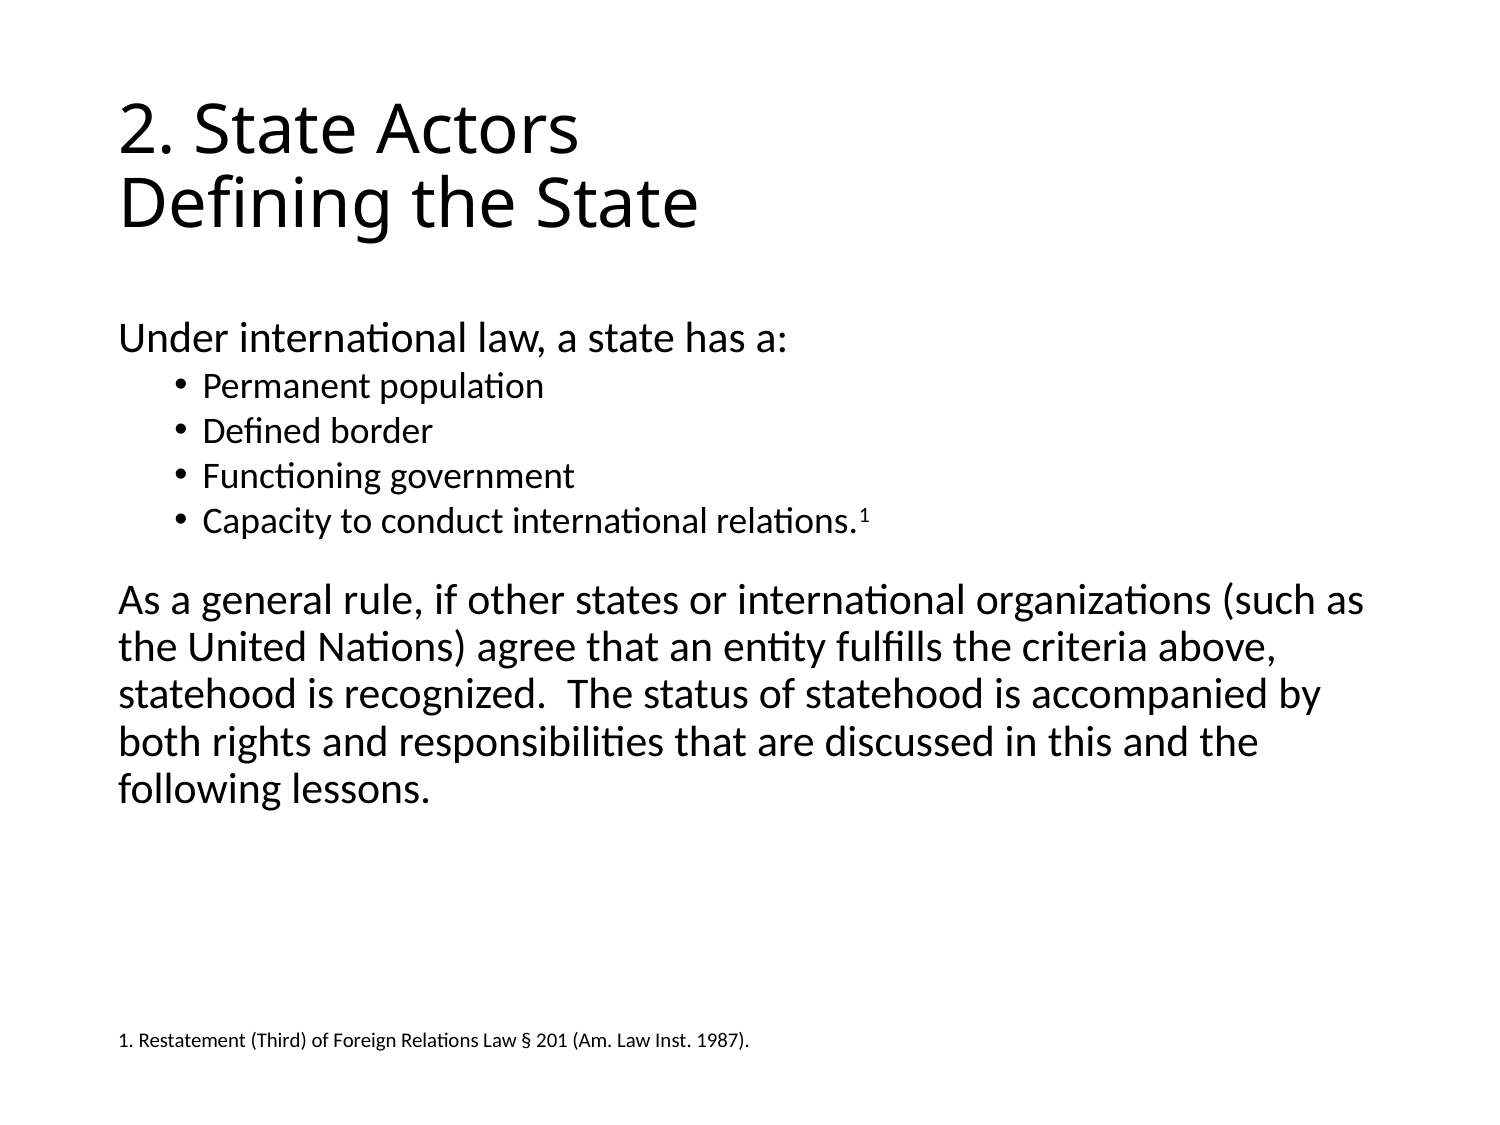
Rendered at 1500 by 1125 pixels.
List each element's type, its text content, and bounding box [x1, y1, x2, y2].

list Under international law, a state has a: Permanent population Defined border Functioning government Capacity to conduct international relations.1 As a general rule, if other states or international organizations (such as the United Nations) agree that an entity fulfills the criteria above, statehood is recognized. The status of statehood is accompanied by both rights and responsibilities that are discussed in this and the following lessons. 1. Restatement (Third) of Foreign Relations Law § 201 (Am. Law Inst. 1987). [102, 300, 1427, 1015]
title 2. State Actors Defining the State [102, 59, 1398, 278]
